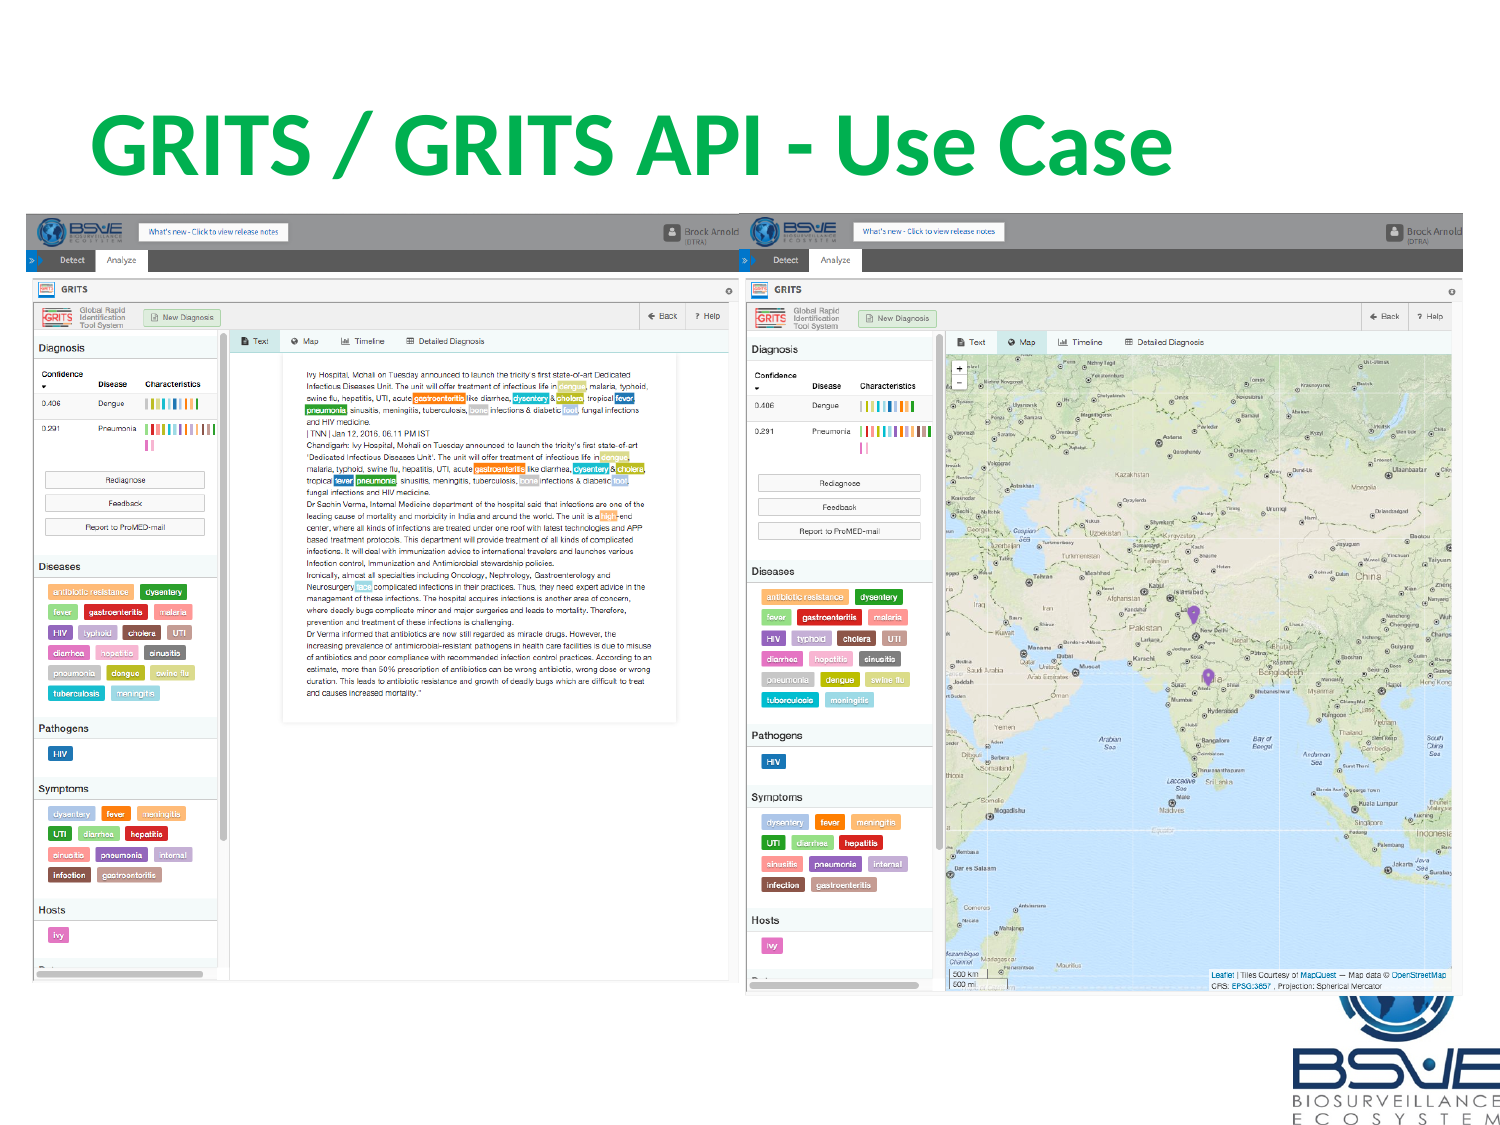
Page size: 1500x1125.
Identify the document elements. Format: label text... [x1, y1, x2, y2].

picture [1293, 924, 1500, 1125]
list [737, 213, 1463, 996]
picture [26, 213, 739, 983]
title GRITS / GRITS API - Use Case [75, 45, 1425, 211]
